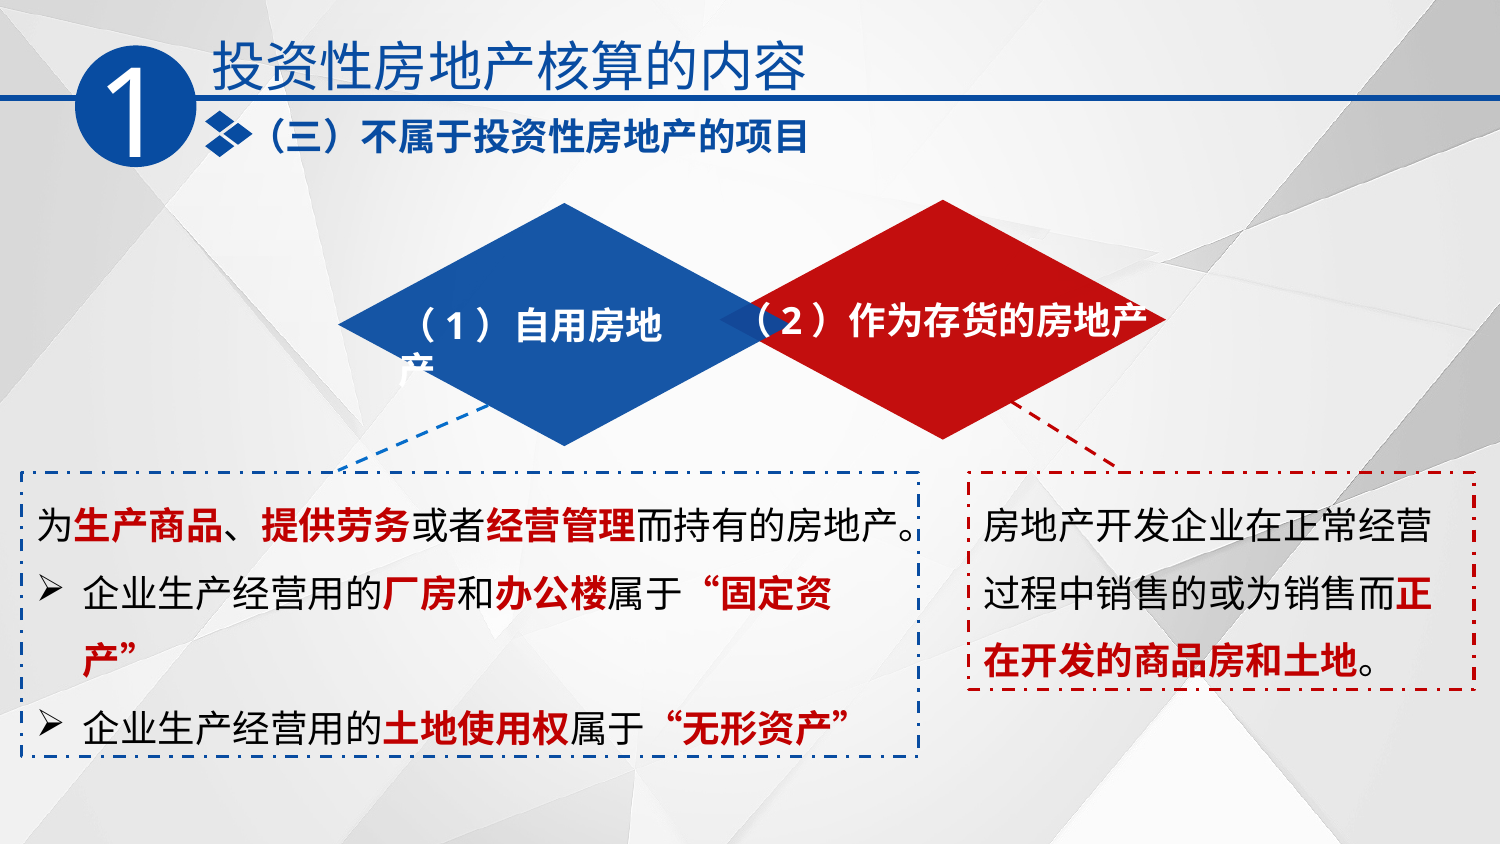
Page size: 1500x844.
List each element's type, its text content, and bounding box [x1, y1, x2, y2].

text_box 为生产商品、提供劳务或者经营管理而持有的房地产。 企业生产经营用的厂房和办公楼属于“固定资产” 企业生产经营用的土地使用权属于“无形资产” [21, 472, 919, 757]
text_box [394, 202, 744, 371]
text_box [337, 300, 383, 349]
text_box [223, 122, 253, 145]
text_box [775, 350, 1110, 440]
text_box 投资性房地产核算的内容 [198, 37, 891, 92]
text_box 1 [84, 107, 203, 171]
text_box 1 [84, 45, 203, 97]
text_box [1010, 401, 1122, 471]
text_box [337, 405, 489, 471]
text_box [205, 135, 235, 158]
text_box [75, 107, 84, 138]
text_box [75, 74, 84, 97]
picture [0, 101, 1500, 844]
picture [0, 0, 1500, 95]
text_box [476, 399, 653, 447]
text_box （三）不属于投资性房地产的项目 [235, 107, 824, 164]
text_box [776, 199, 1110, 289]
text_box （1）自用房地产 [383, 294, 706, 399]
text_box [205, 110, 235, 133]
text_box 房地产开发企业在正常经营过程中销售的或为销售而正在开发的商品房和土地。 [968, 472, 1475, 690]
text_box （2）作为存货的房地产 [719, 289, 1188, 350]
